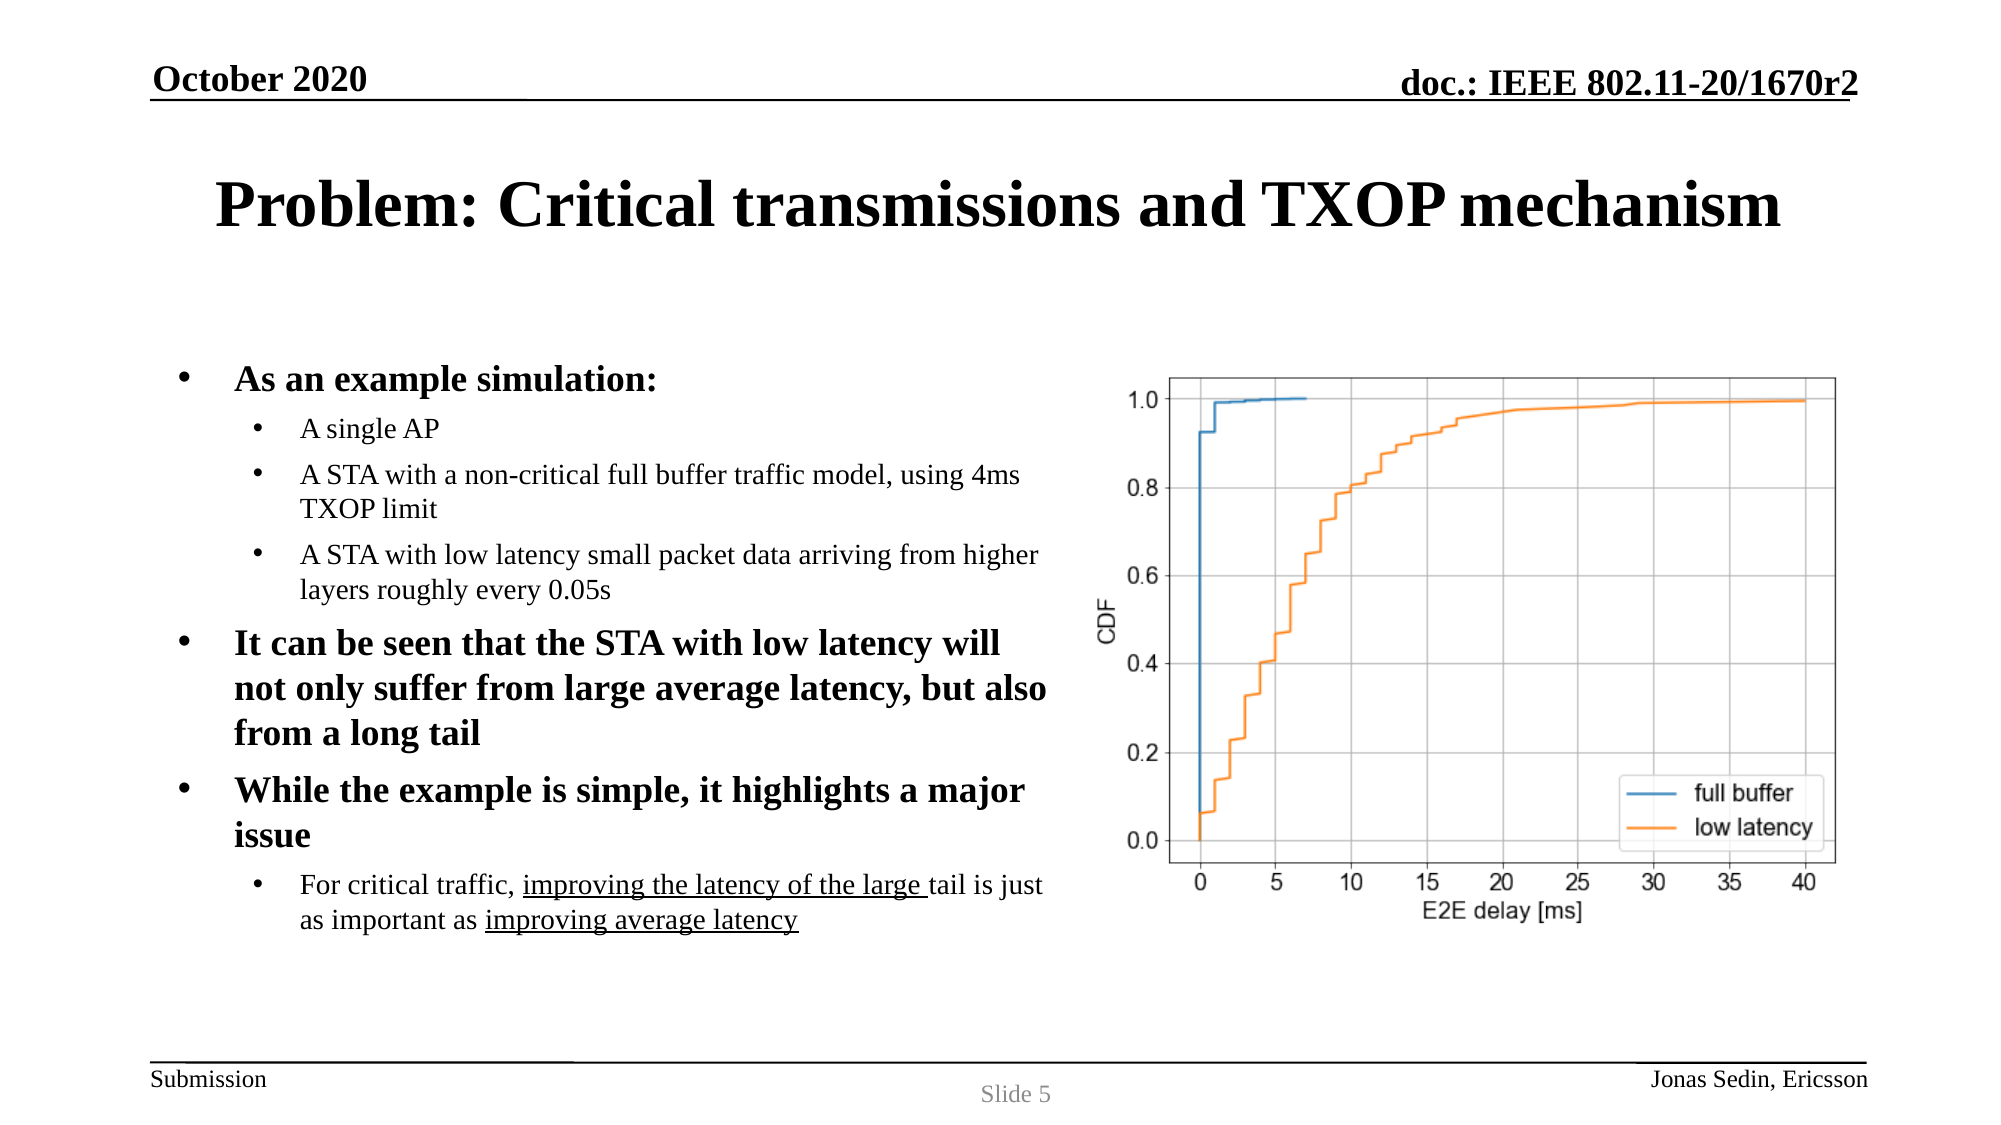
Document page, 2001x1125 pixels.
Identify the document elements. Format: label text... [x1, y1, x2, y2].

slide_number Slide 5 [950, 1062, 1066, 1122]
picture [1087, 360, 1850, 934]
title Problem: Critical transmissions and TXOP mechanism [149, 112, 1850, 288]
footer Jonas Sedin, Ericsson [1171, 1061, 1869, 1093]
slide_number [152, 54, 563, 100]
list As an example simulation: A single AP A STA with a non-critical full buffer traffic model, using 4ms TXOP limit A STA with low latency small packet data arriving from higher layers roughly every 0.05s It can be seen that the STA with low latency will not only suffer from large average latency, but also from a long tail While the example is simple, it highlights a major issue For critical traffic, improving the latency of the large tail is just as important as improving average latency [162, 346, 1067, 1013]
